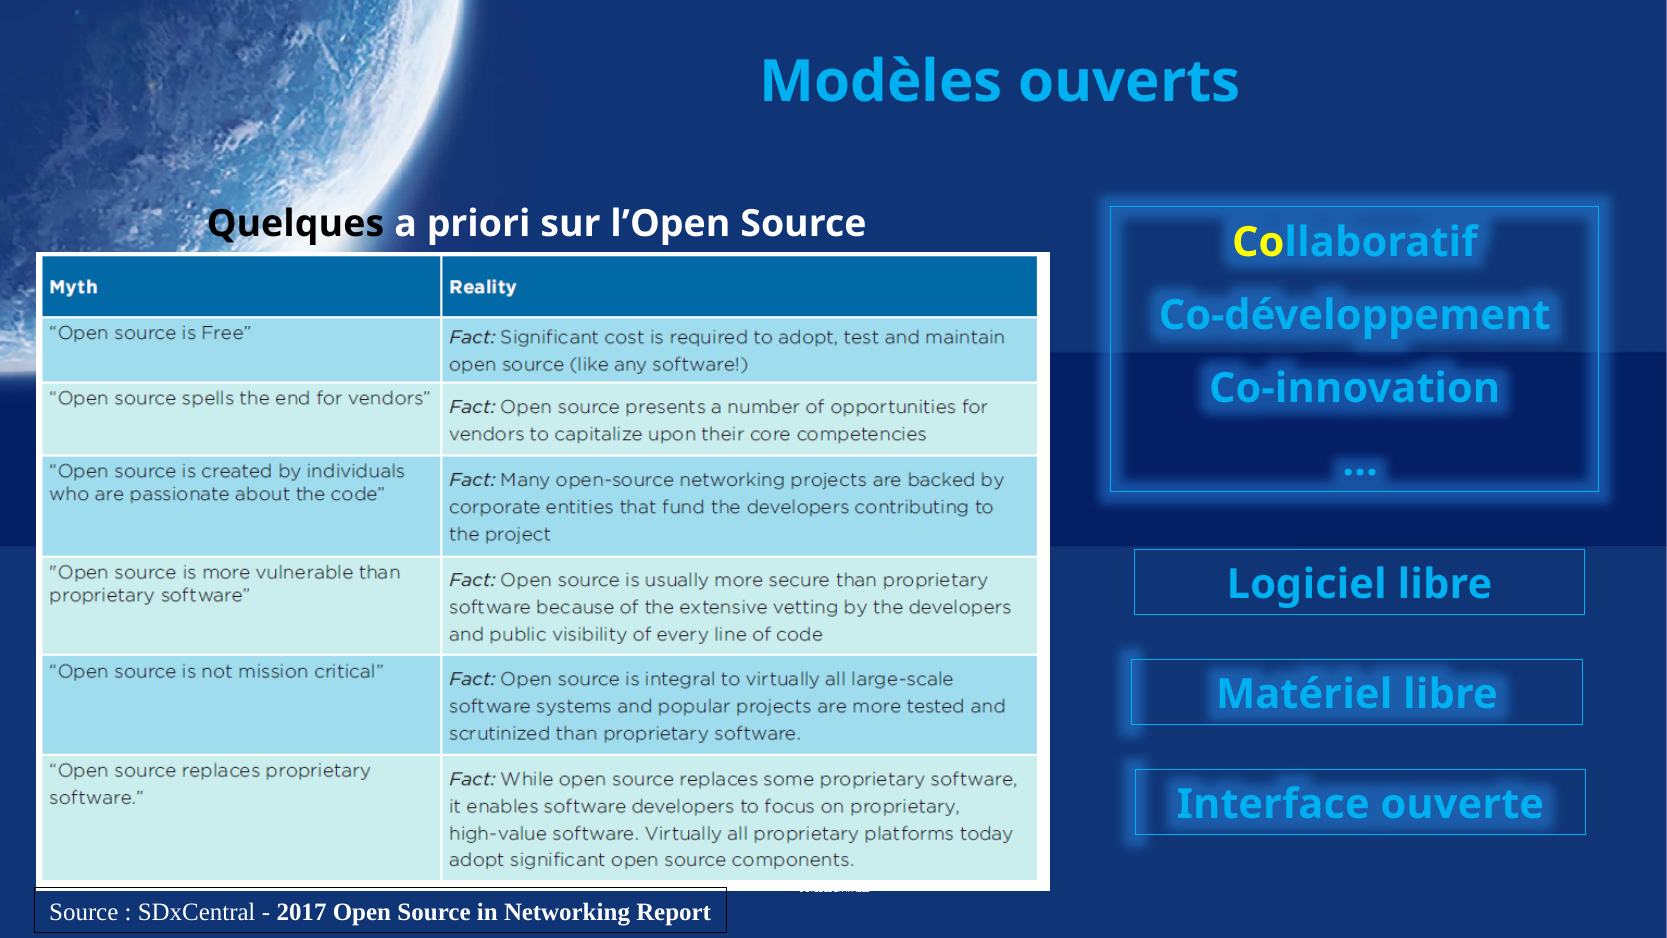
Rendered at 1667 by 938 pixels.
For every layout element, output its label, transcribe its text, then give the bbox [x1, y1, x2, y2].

text_box Matériel libre [1131, 659, 1583, 725]
title Quelques a priori sur l’Open Source [0, 196, 1078, 253]
text_box Source : SDxCentral - 2017 Open Source in Networking Report [34, 887, 727, 933]
subtitle Logiciel libre [1134, 549, 1585, 615]
text_box Collaboratif Co-développement Co-innovation … [1110, 206, 1599, 492]
picture [0, 0, 1667, 938]
list Modèles ouverts [375, 36, 1626, 115]
text_box Interface ouverte [1135, 769, 1586, 835]
